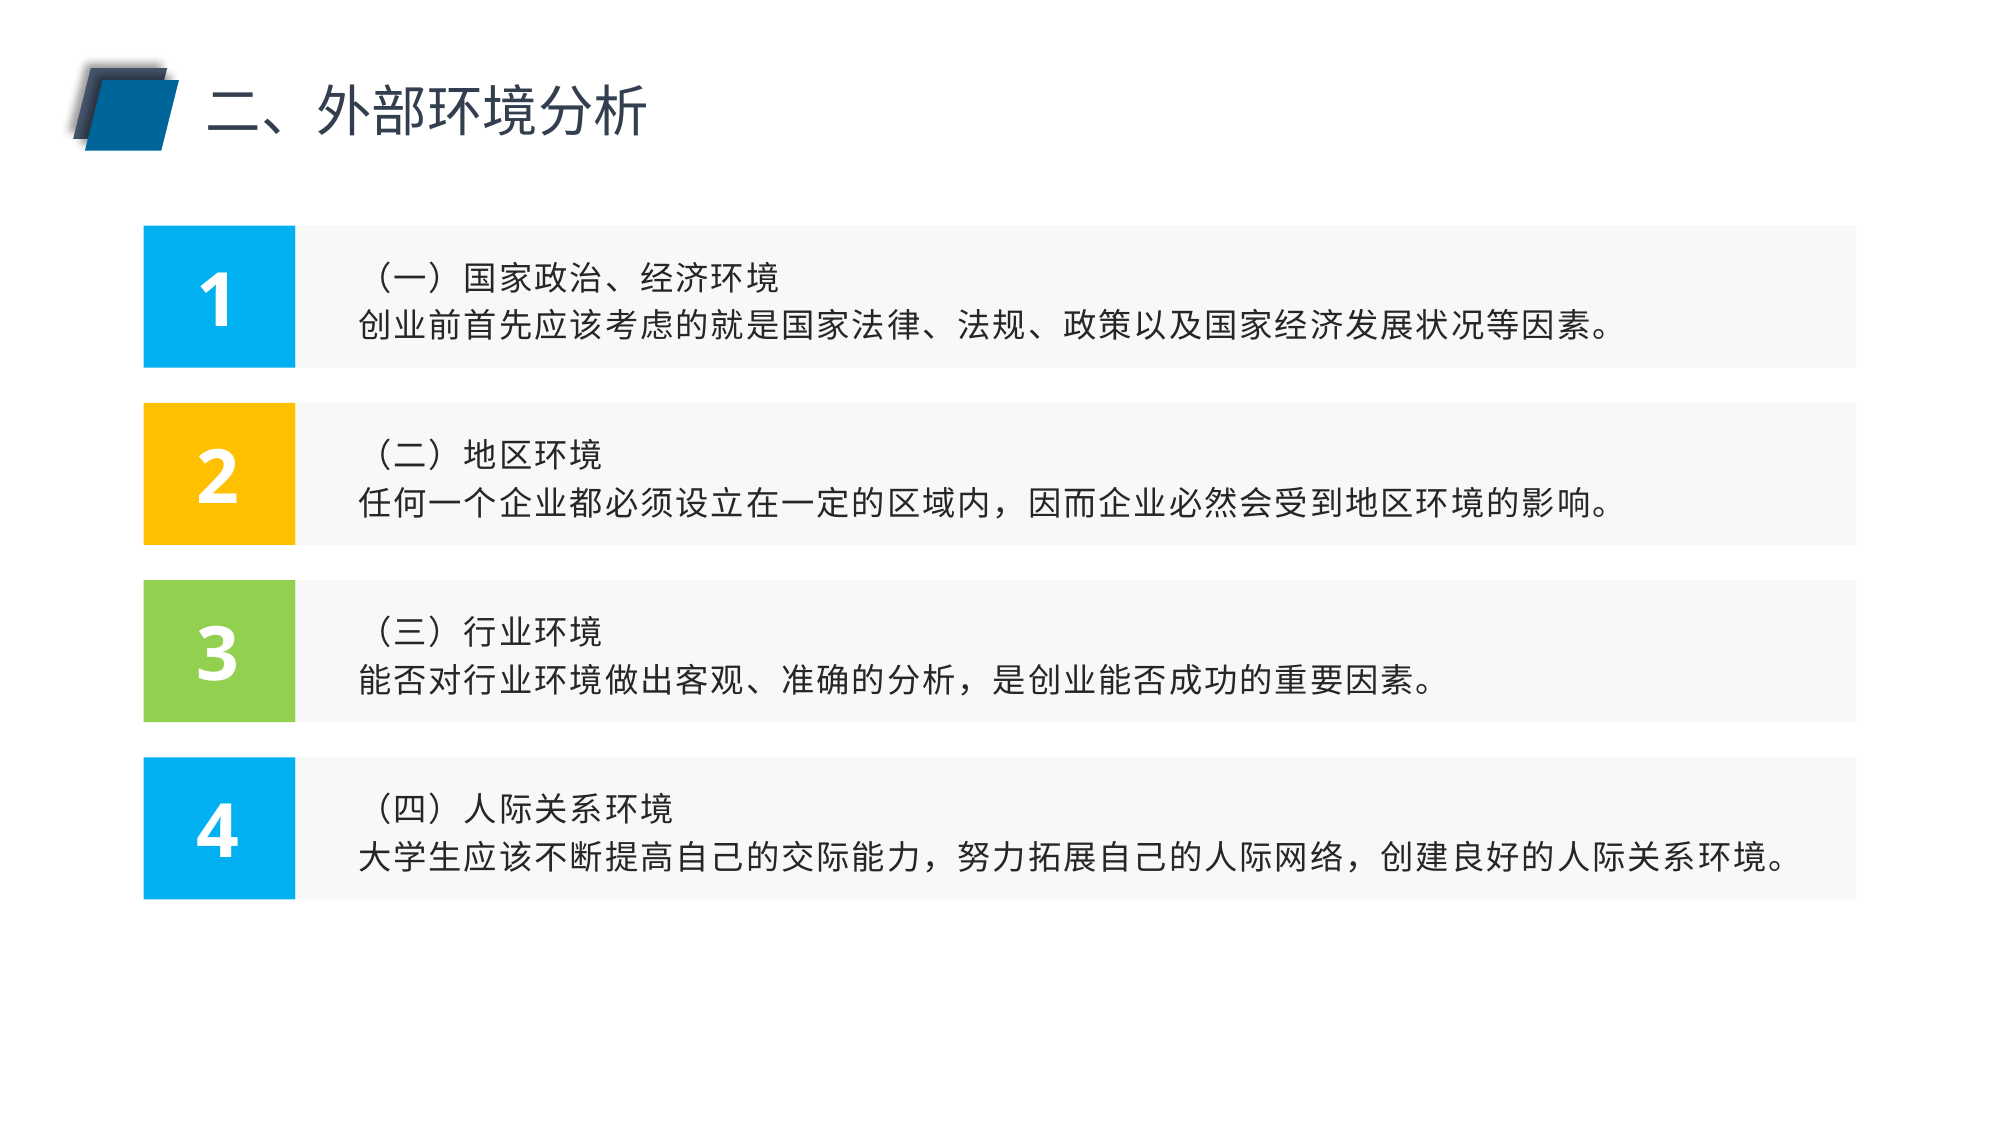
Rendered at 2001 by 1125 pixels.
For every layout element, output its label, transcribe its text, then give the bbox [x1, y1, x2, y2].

text_box （四）人际关系环境 大学生应该不断提高自己的交际能力，努力拓展自己的人际网络，创建良好的人际关系环境。 [343, 765, 1832, 891]
text_box [294, 225, 1857, 369]
text_box [294, 579, 1857, 723]
text_box 1 [181, 243, 258, 350]
text_box [143, 756, 294, 900]
text_box （二）地区环境 任何一个企业都必须设立在一定的区域内，因而企业必然会受到地区环境的影响。 [343, 411, 1832, 537]
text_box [73, 68, 179, 151]
text_box [294, 402, 1857, 546]
text_box [294, 756, 1857, 900]
text_box （三）行业环境 能否对行业环境做出客观、准确的分析，是创业能否成功的重要因素。 [343, 588, 1832, 714]
text_box 3 [181, 598, 258, 704]
text_box [143, 402, 294, 546]
text_box [143, 225, 294, 369]
text_box 4 [181, 775, 258, 882]
text_box [143, 579, 294, 723]
text_box 2 [181, 420, 258, 527]
text_box 二、外部环境分析 [190, 68, 913, 150]
text_box （一）国家政治、经济环境 创业前首先应该考虑的就是国家法律、法规、政策以及国家经济发展状况等因素。 [343, 234, 1832, 360]
